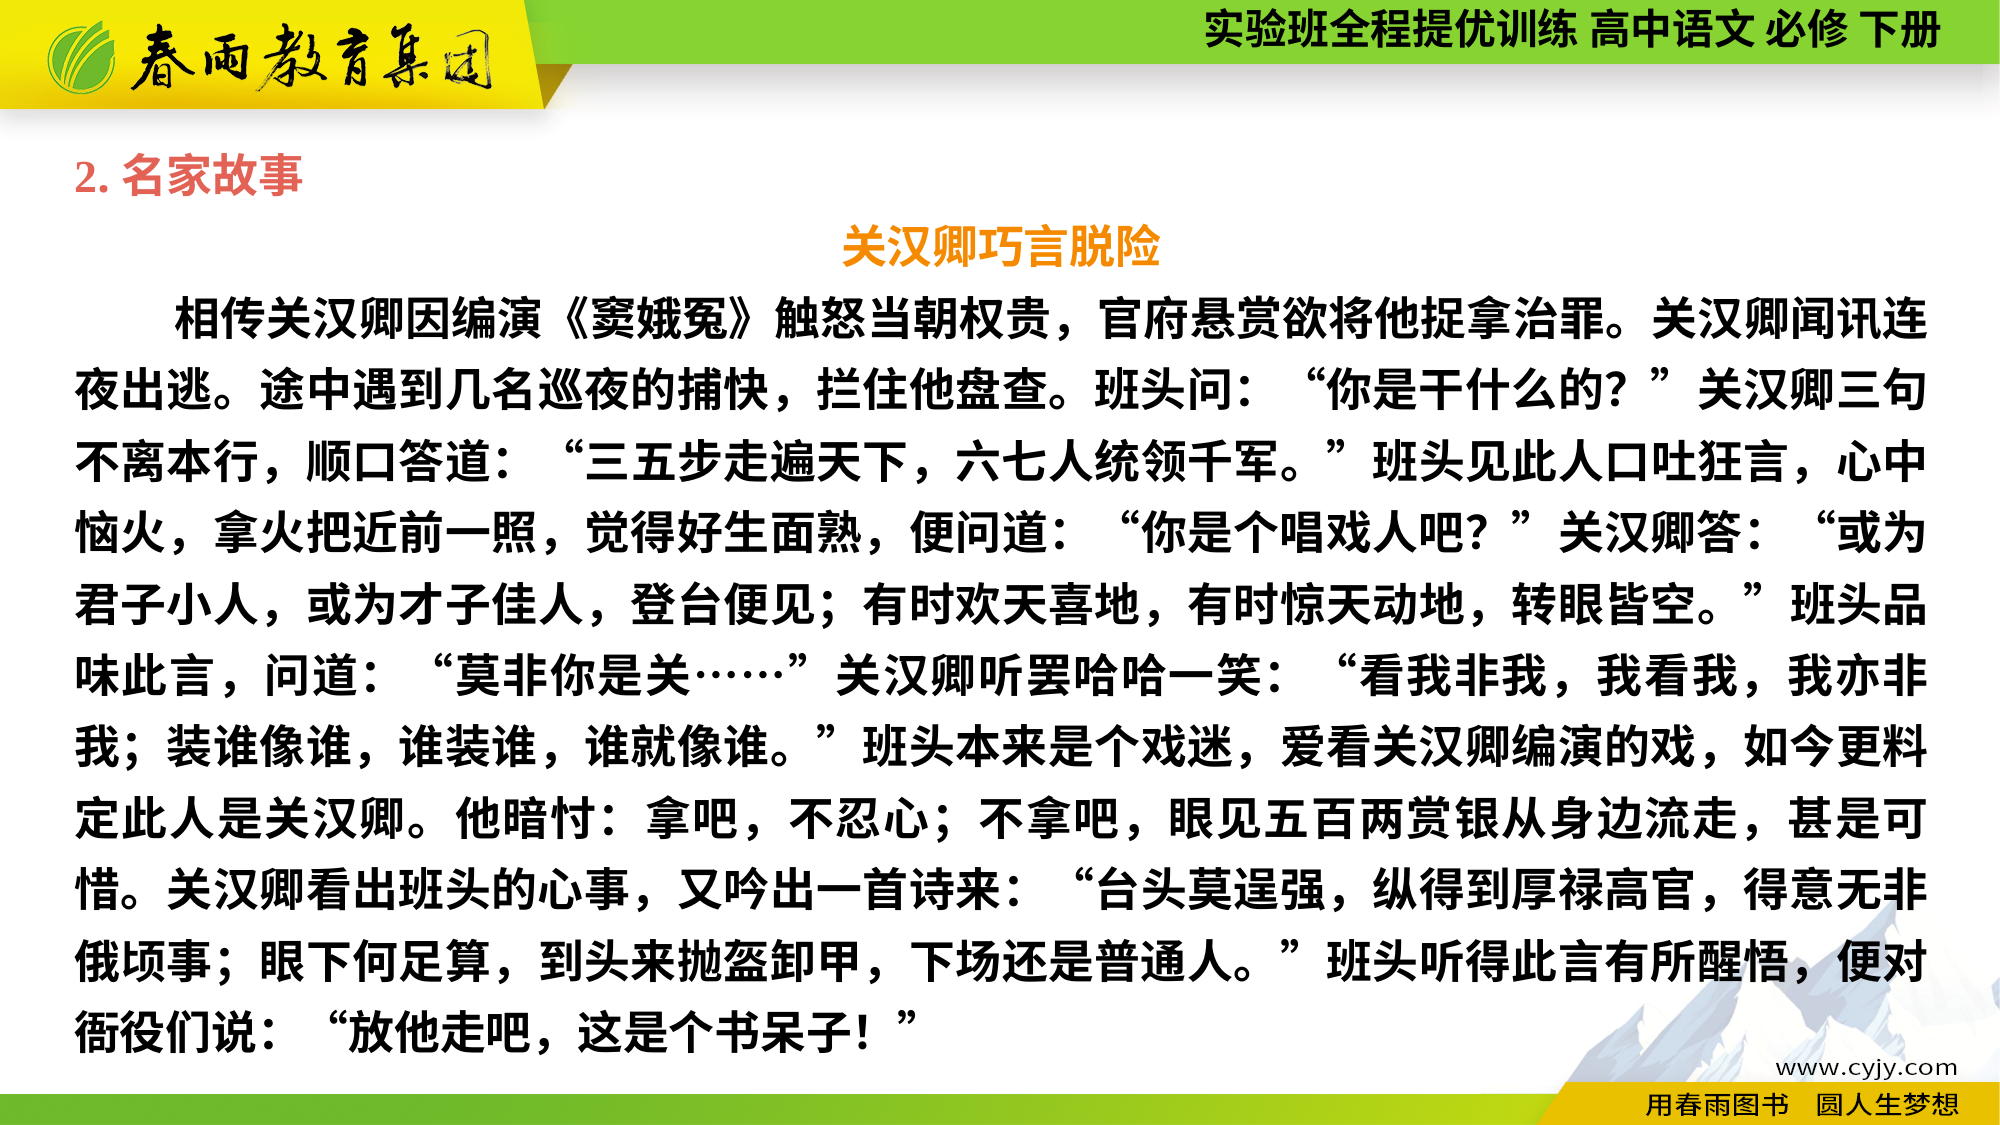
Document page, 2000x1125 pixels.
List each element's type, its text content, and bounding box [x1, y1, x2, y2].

picture [0, 0, 2000, 1125]
list 2.名家故事 关汉卿巧言脱险 相传关汉卿因编演《窦娥冤》触怒当朝权贵，官府悬赏欲将他捉拿治罪。关汉卿闻讯连夜出逃。途中遇到几名巡夜的捕快，拦住他盘查。班头问：“你是干什么的？”关汉卿三句不离本行，顺口答道：“三五步走遍天下，六七人统领千军。”班头见此人口吐狂言，心中恼火，拿火把近前一照，觉得好生面熟，便问道：“你是个唱戏人吧？”关汉卿答：“或为君子小人，或为才子佳人，登台便见；有时欢天喜地，有时惊天动地，转眼皆空。”班头品味此言，问道：“莫非你是关……”关汉卿听罢哈哈一笑：“看我非我，我看我，我亦非我；装谁像谁，谁装谁，谁就像谁。”班头本来是个戏迷，爱看关汉卿编演的戏，如今更料定此人是关汉卿。他暗忖：拿吧，不忍心；不拿吧，眼见五百两赏银从身边流走，甚是可惜。关汉卿看出班头的心事，又吟出一首诗来：“台头莫逞强，纵得到厚禄高官，得意无非俄顷事；眼下何足算，到头来抛盔卸甲，下场还是普通人。”班头听得此言有所醒悟，便对衙役们说：“放他走吧，这是个书呆子！” [59, 122, 1944, 1069]
